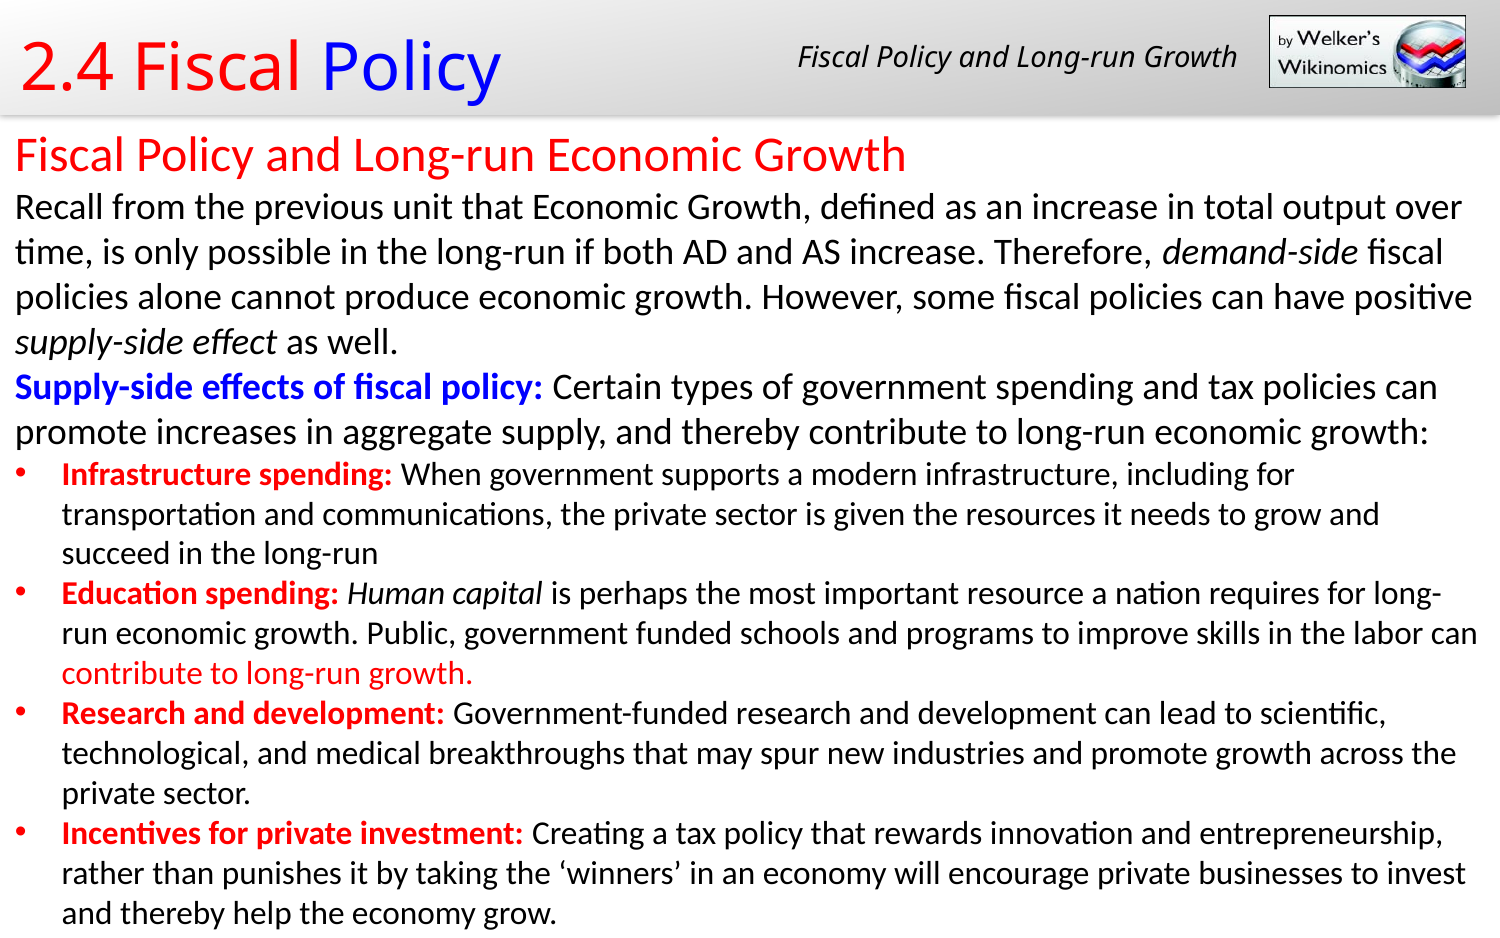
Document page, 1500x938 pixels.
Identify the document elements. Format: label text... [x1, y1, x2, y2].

text_box Fiscal Policy and Long-run Economic Growth Recall from the previous unit that Economic Growth, defined as an increase in total output over time, is only possible in the long-run if both AD and AS increase. Therefore, demand-side fiscal policies alone cannot produce economic growth. However, some fiscal policies can have positive supply-side effect as well. Supply-side effects of fiscal policy: Certain types of government spending and tax policies can promote increases in aggregate supply, and thereby contribute to long-run economic growth: Infrastructure spending: When government supports a modern infrastructure, including for transportation and communications, the private sector is given the resources it needs to grow and succeed in the long-run Education spending: Human capital is perhaps the most important resource a nation requires for long-run economic growth. Public, government funded schools and programs to improve skills in the labor can contribute to long-run growth. Research and development: Government-funded research and development can lead to scientific, technological, and medical breakthroughs that may spur new industries and promote growth across the private sector. Incentives for private investment: Creating a tax policy that rewards innovation and entrepreneurship, rather than punishes it by taking the ‘winners’ in an economy will encourage private businesses to invest and thereby help the economy grow. [0, 123, 1500, 938]
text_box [0, 0, 1500, 115]
